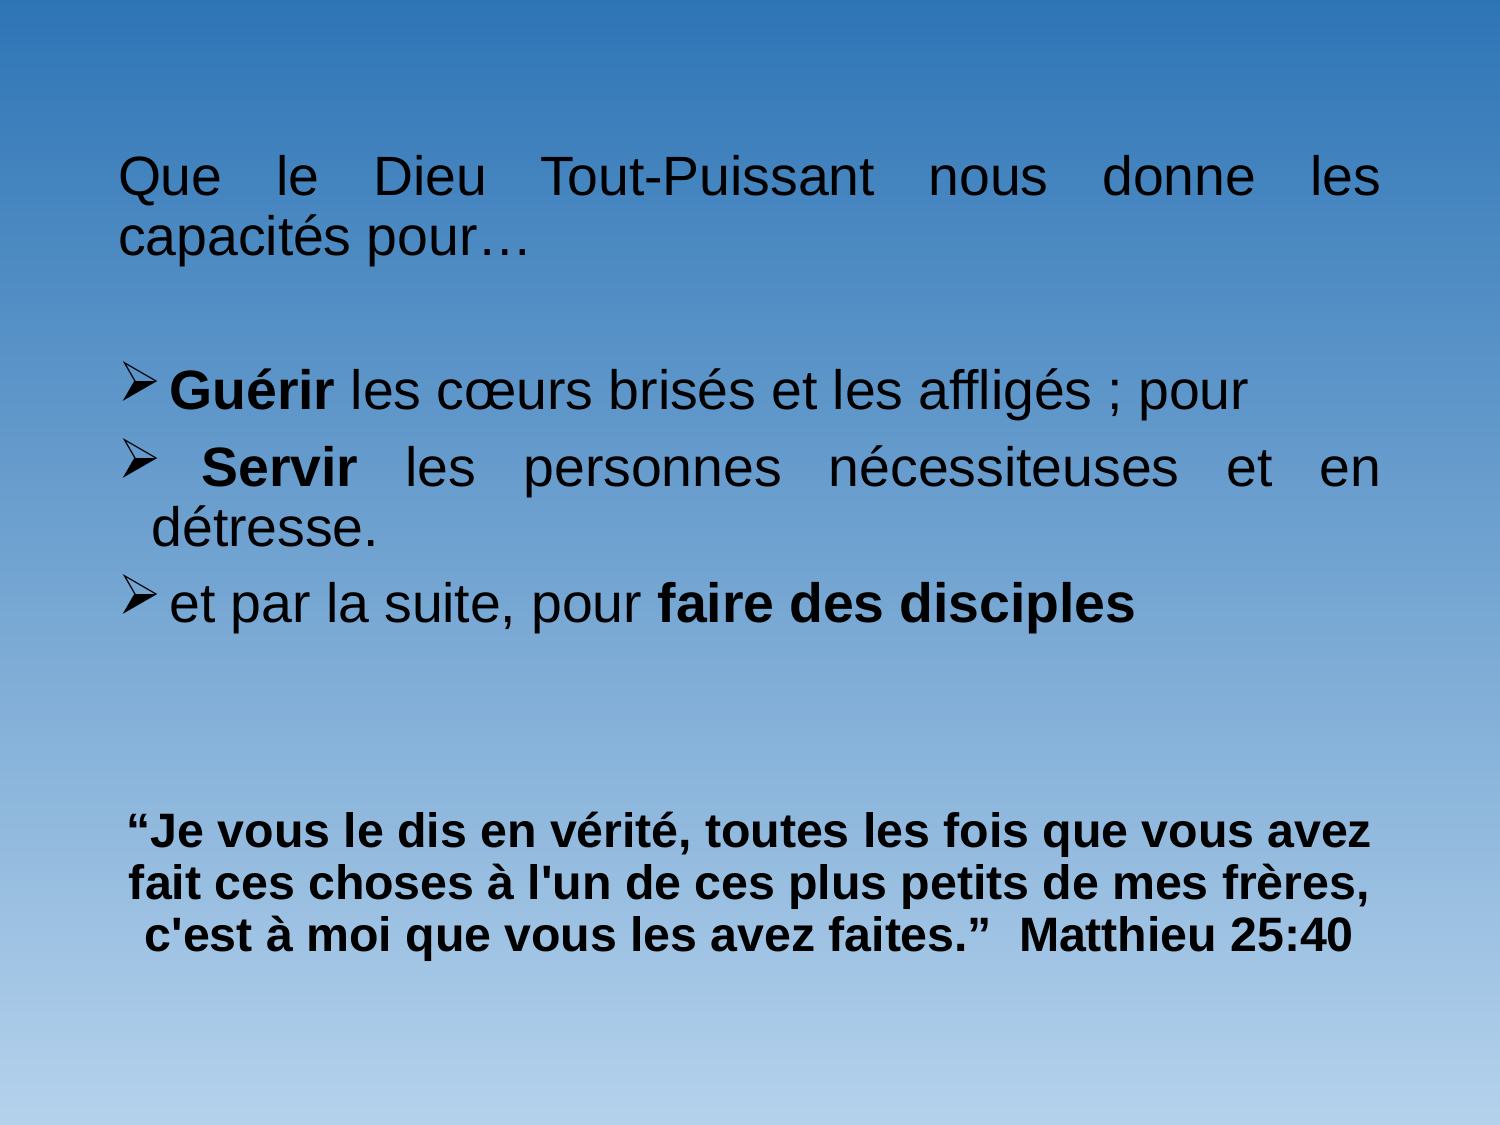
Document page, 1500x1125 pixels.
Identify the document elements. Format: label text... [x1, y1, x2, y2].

list Que le Dieu Tout-Puissant nous donne les capacités pour… Guérir les cœurs brisés et les affligés ; pour Servir les personnes nécessiteuses et en détresse. et par la suite, pour faire des disciples “Je vous le dis en vérité, toutes les fois que vous avez fait ces choses à l'un de ces plus petits de mes frères, c'est à moi que vous les avez faites.” Matthieu 25:40 [103, 140, 1397, 1014]
